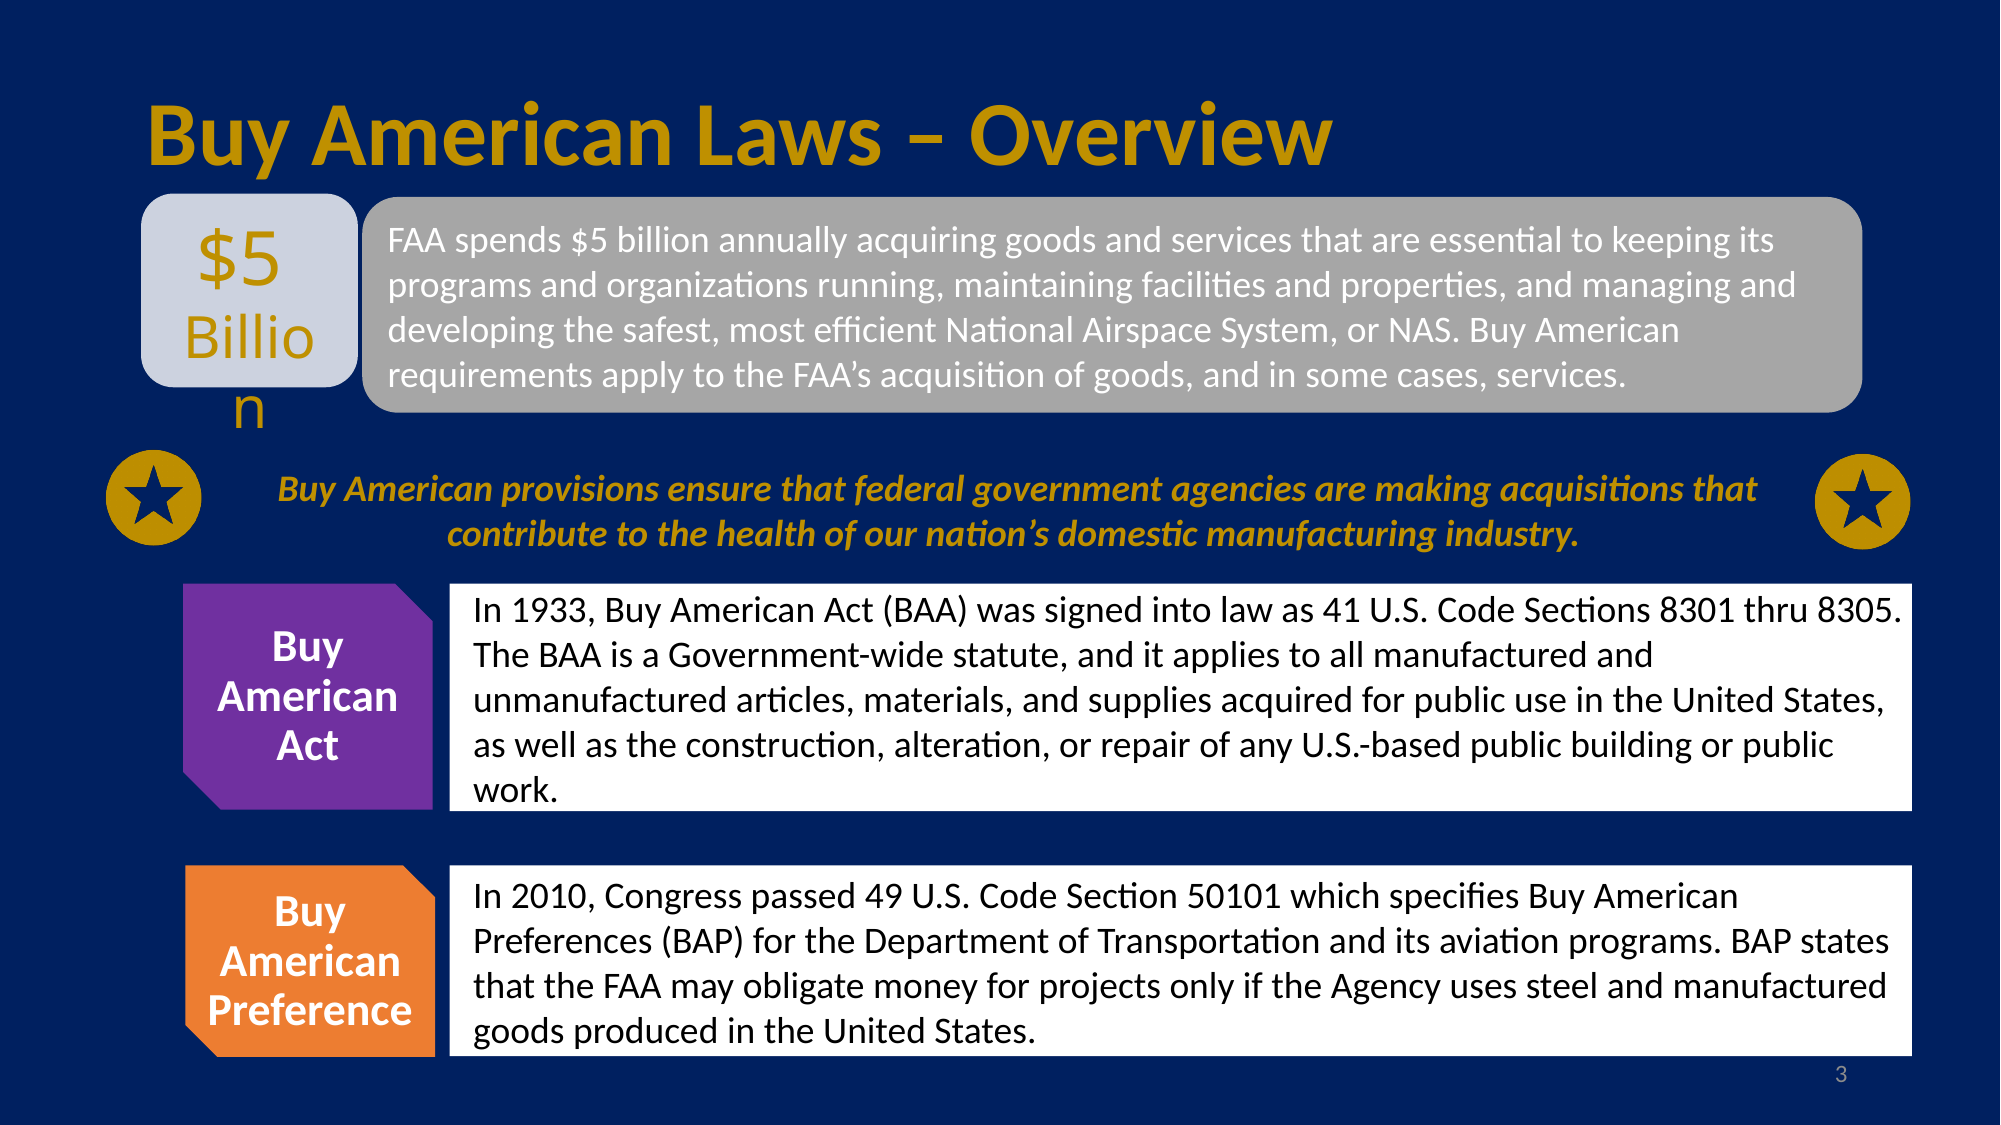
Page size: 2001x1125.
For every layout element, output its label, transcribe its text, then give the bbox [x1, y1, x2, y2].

text_box Buy American Act [181, 582, 434, 811]
text_box FAA spends $5 billion annually acquiring goods and services that are essential to keeping its programs and organizations running, maintaining facilities and properties, and managing and developing the safest, most efficient National Airspace System, or NAS. Buy American requirements apply to the FAA’s acquisition of goods, and in some cases, services. [362, 196, 1863, 413]
text_box $5 Billion [141, 193, 358, 388]
picture [93, 437, 214, 558]
text_box Buy American provisions ensure that federal government agencies are making acquisitions that contribute to the health of our nation’s domestic manufacturing industry. [214, 459, 1802, 558]
text_box In 1933, Buy American Act (BAA) was signed into law as 41 U.S. Code Sections 8301 thru 8305. The BAA is a Government-wide statute, and it applies to all manufactured and unmanufactured articles, materials, and supplies acquired for public use in the United States, as well as the construction, alteration, or repair of any U.S.-based public building or public work. [449, 583, 1913, 812]
slide_number 3 [1412, 1057, 1863, 1103]
title Buy American Laws – Overview [131, 27, 1857, 245]
text_box In 2010, Congress passed 49 U.S. Code Section 50101 which specifies Buy American Preferences (BAP) for the Department of Transportation and its aviation programs. BAP states that the FAA may obligate money for projects only if the Agency uses steel and manufactured goods produced in the United States. [449, 864, 1913, 1057]
picture [1802, 441, 1923, 562]
text_box Buy American Preference [184, 864, 437, 1059]
